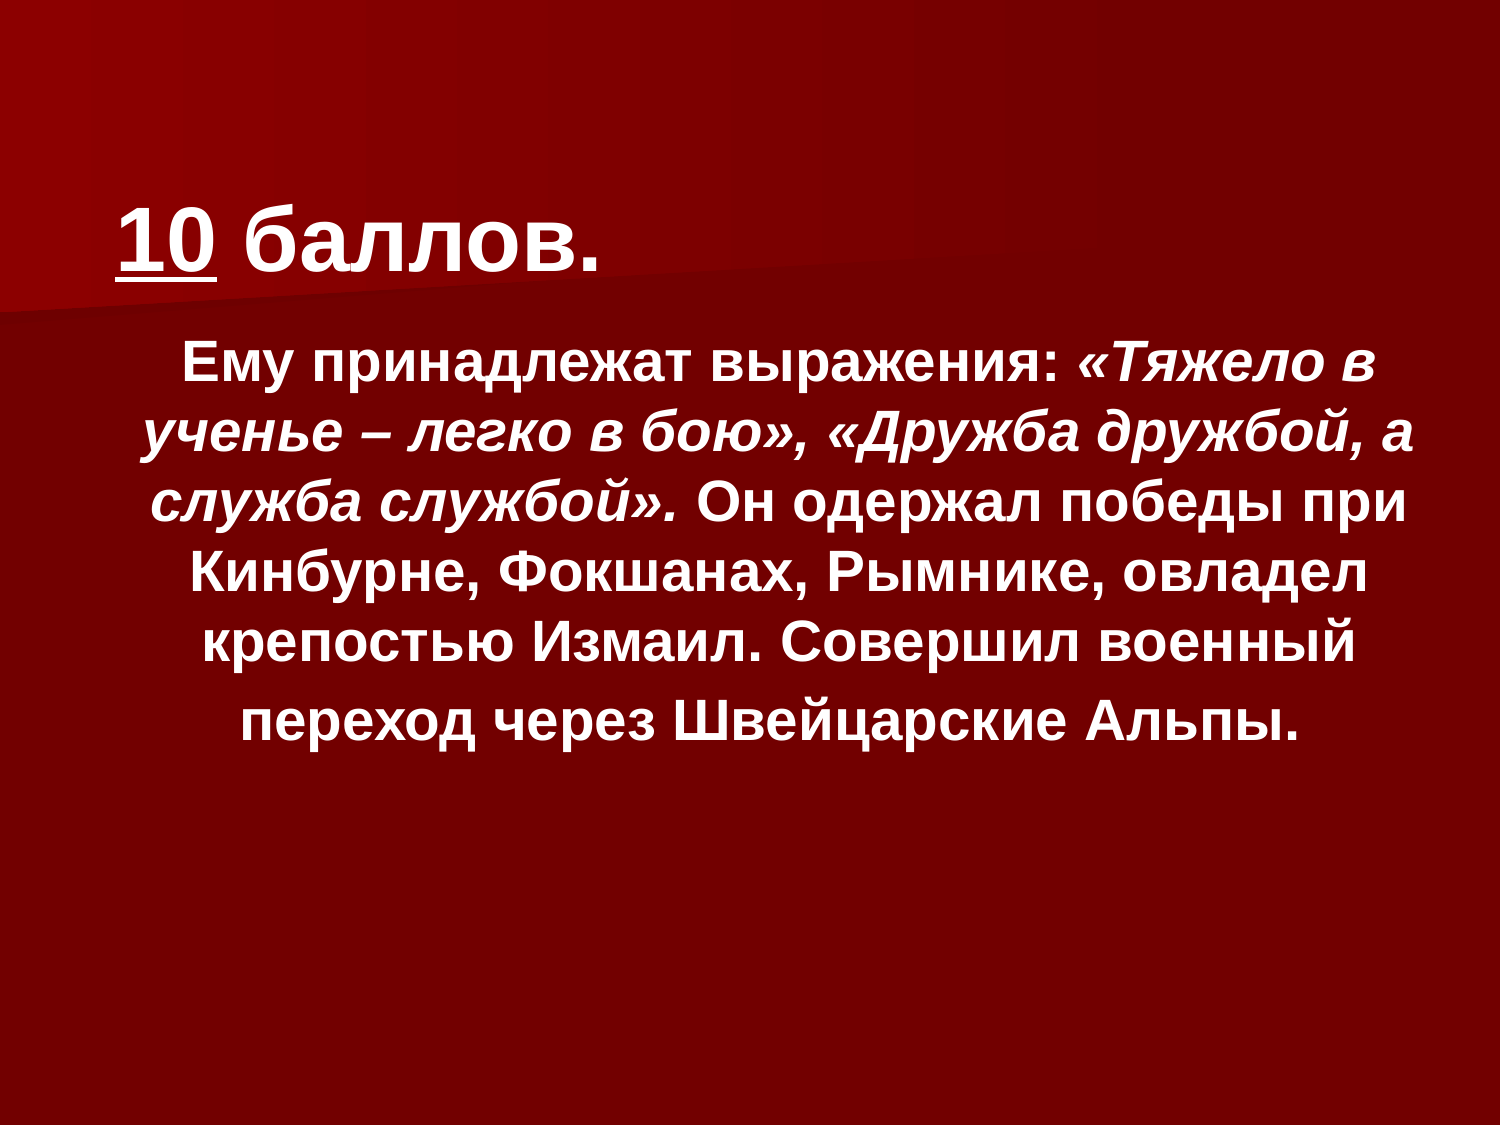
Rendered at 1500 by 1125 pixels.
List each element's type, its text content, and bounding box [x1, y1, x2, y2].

text_box 10 баллов. Ему принадлежат выражения: «Тяжело в ученье – легко в бою», «Дружба дружбой, а служба службой». Он одержал победы при Кинбурне, Фокшанах, Рымнике, овладел крепостью Измаил. Совершил военный переход через Швейцарские Альпы. [100, 172, 1459, 841]
